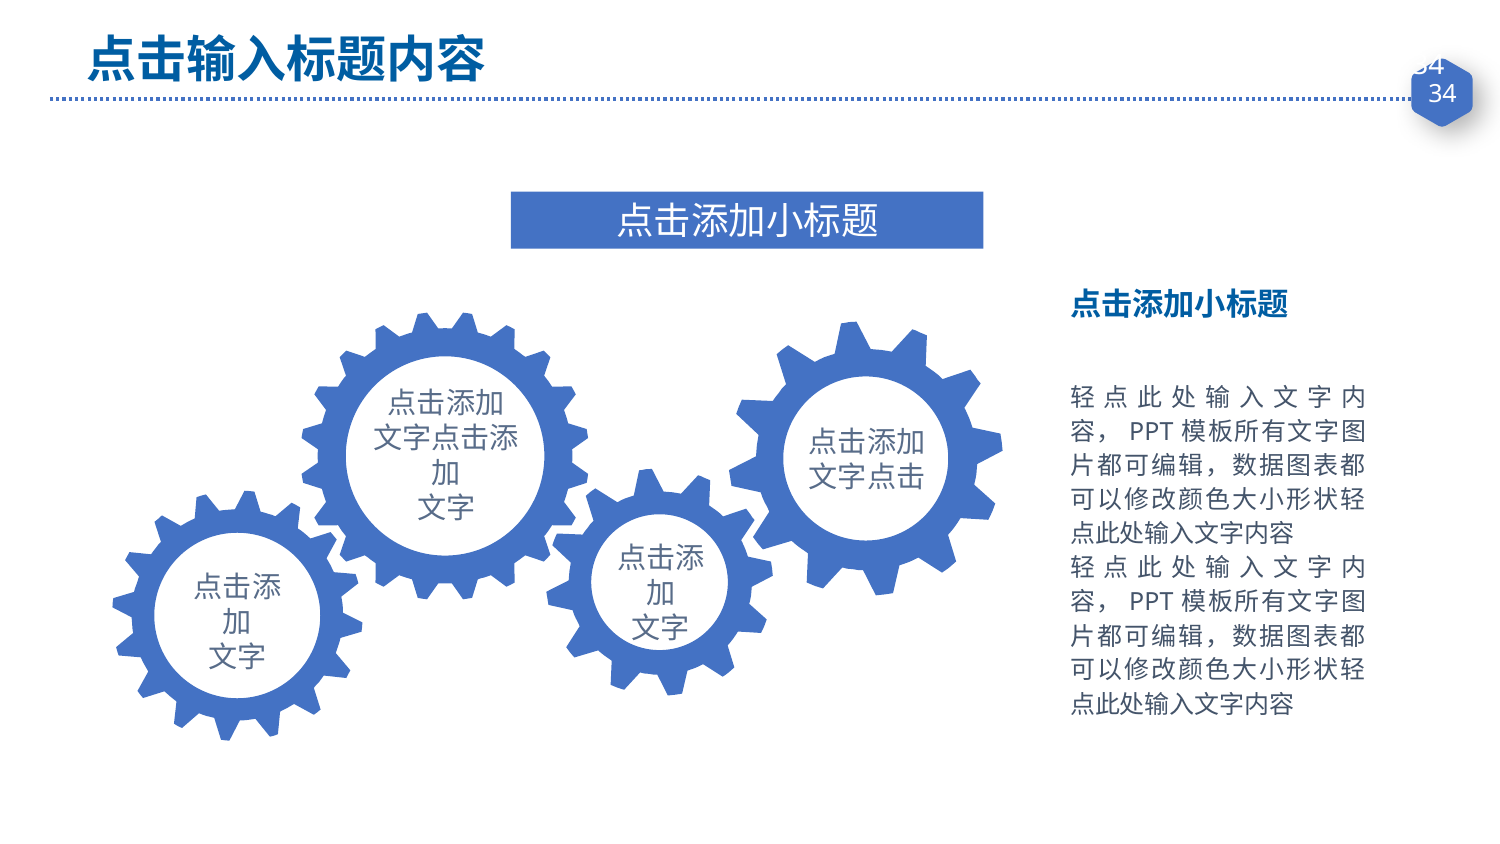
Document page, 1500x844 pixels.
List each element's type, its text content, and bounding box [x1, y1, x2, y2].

text_box 点击输入标题内容 [74, 21, 588, 93]
text_box [301, 312, 589, 600]
text_box [112, 490, 363, 741]
text_box 点击添加 文字点击 [784, 418, 948, 500]
text_box 点击添加 文字 [168, 562, 307, 679]
text_box 点击添加 文字 [592, 533, 727, 650]
text_box 点击添加小标题 轻点此处输入文字内容，PPT模板所有文字图片都可编辑，数据图表都可以修改颜色大小形状轻点此处输入文字内容 轻点此处输入文字内容，PPT模板所有文字图片都可编辑，数据图表都可以修改颜色大小形状轻点此处输入文字内容 [1058, 259, 1378, 758]
slide_number 34 [1394, 38, 1463, 97]
text_box 点击添加 文字点击添加 文字 [348, 379, 544, 531]
text_box [728, 321, 1003, 596]
text_box [546, 468, 773, 696]
text_box 点击添加小标题 [510, 190, 984, 250]
